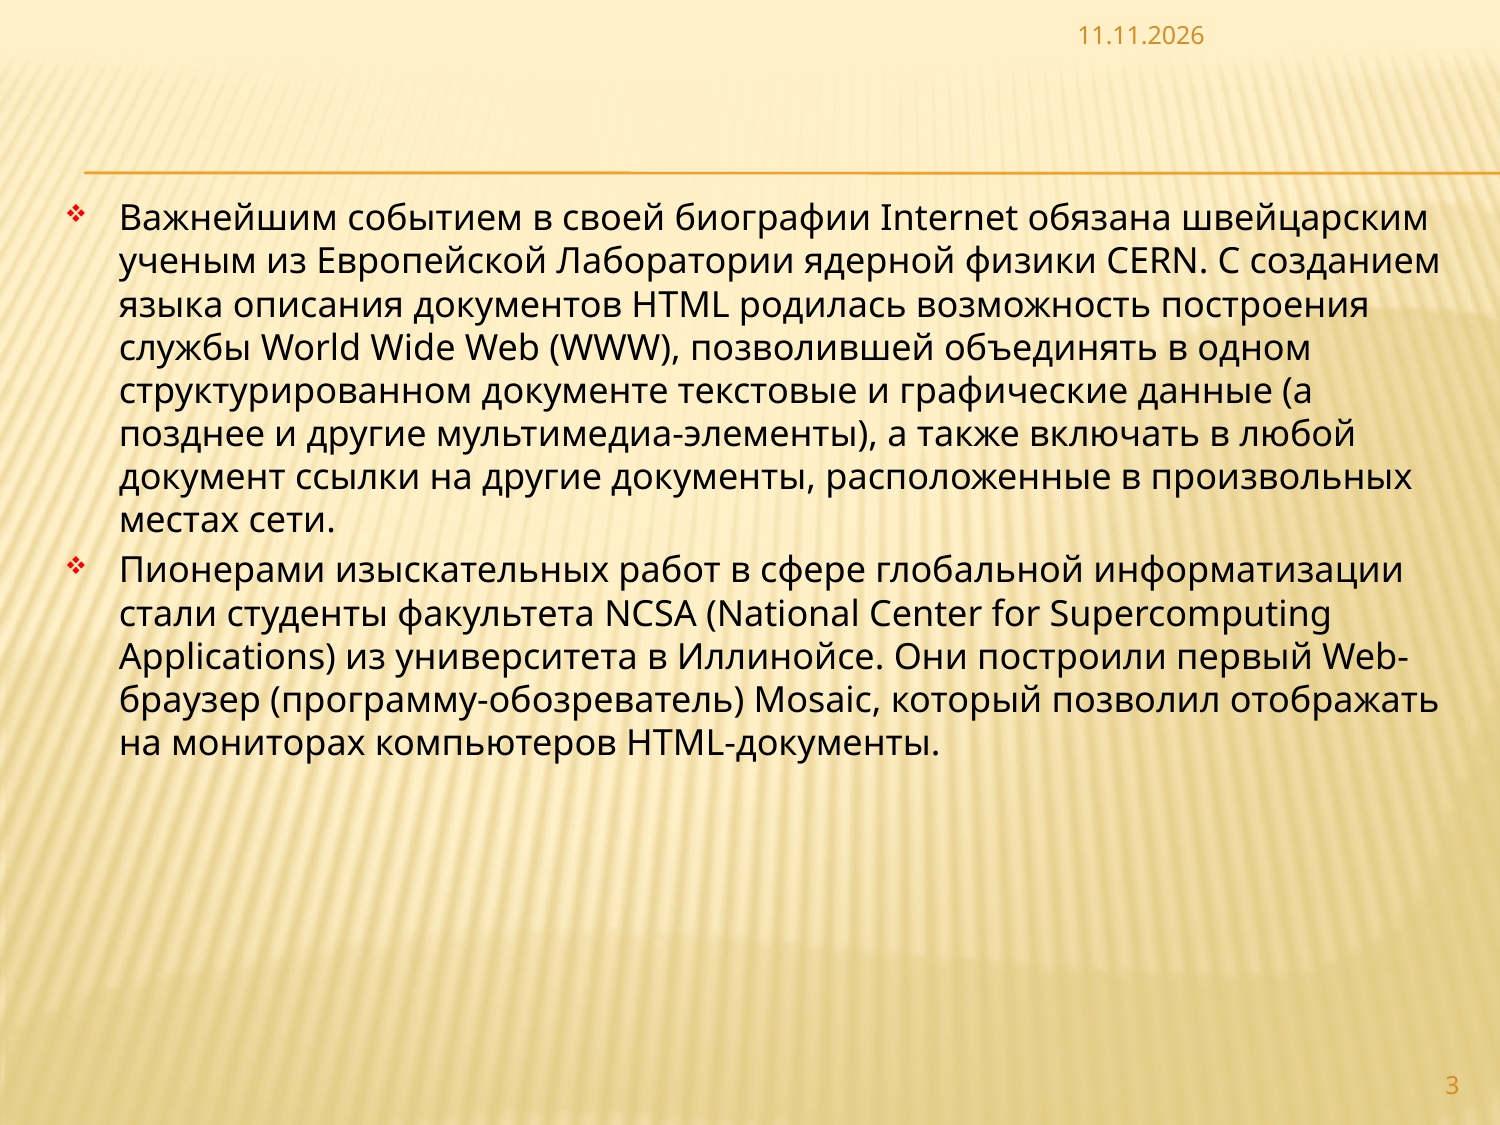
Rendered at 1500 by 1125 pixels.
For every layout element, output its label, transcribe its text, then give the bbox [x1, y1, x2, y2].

slide_number 3 [1350, 1061, 1475, 1103]
list Важнейшим событием в своей биографии Internet обязана швейцарским ученым из Европейской Лаборатории ядерной физики CERN. С созданием языка описания документов HTML родилась возможность построения службы World Wide Web (WWW), позволившей объединять в одном структурированном документе текстовые и графические данные (а позднее и другие мультимедиа-элементы), а также включать в любой документ ссылки на другие документы, расположенные в произвольных местах сети. Пионерами изыскательных работ в сфере глобальной информатизации стали студенты факультета NCSA (National Center for Supercomputing Applications) из университета в Иллинойсе. Они построили первый Web-браузер (программу-обозреватель) Mosaic, который позволил отображать на мониторах компьютеров HTML-документы. [50, 187, 1475, 774]
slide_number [1062, 12, 1475, 60]
